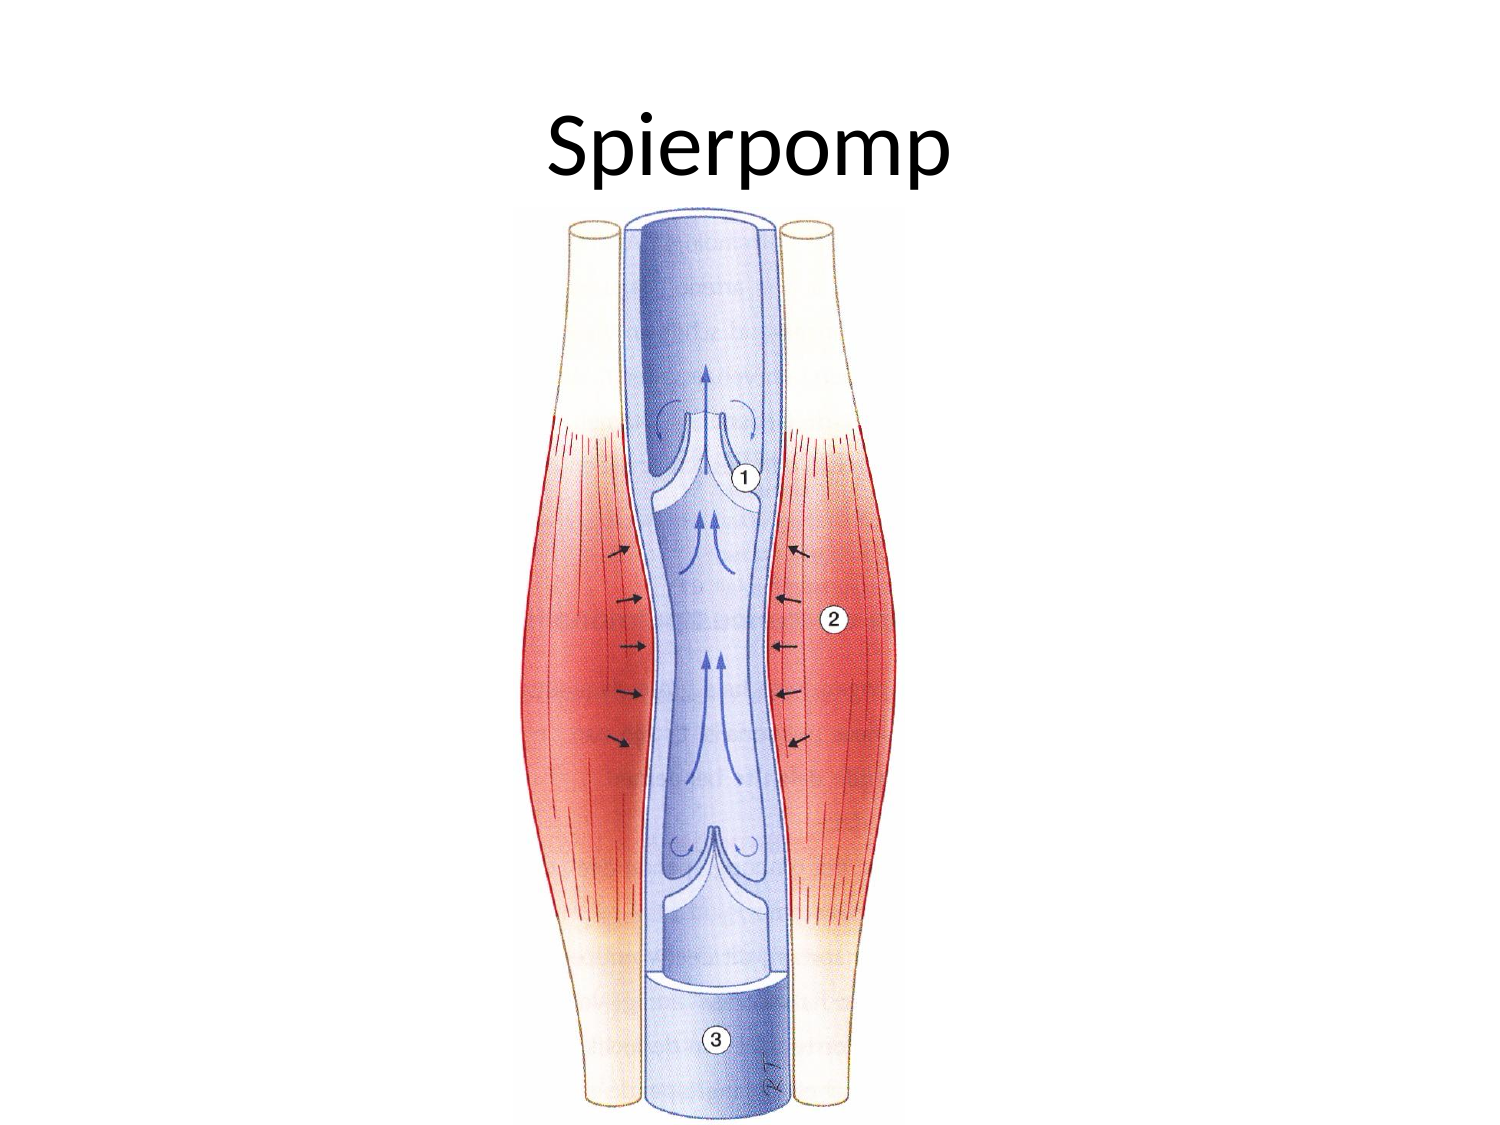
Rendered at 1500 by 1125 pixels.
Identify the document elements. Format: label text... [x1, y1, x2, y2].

title Spierpomp [74, 44, 1426, 233]
picture [513, 207, 905, 1125]
